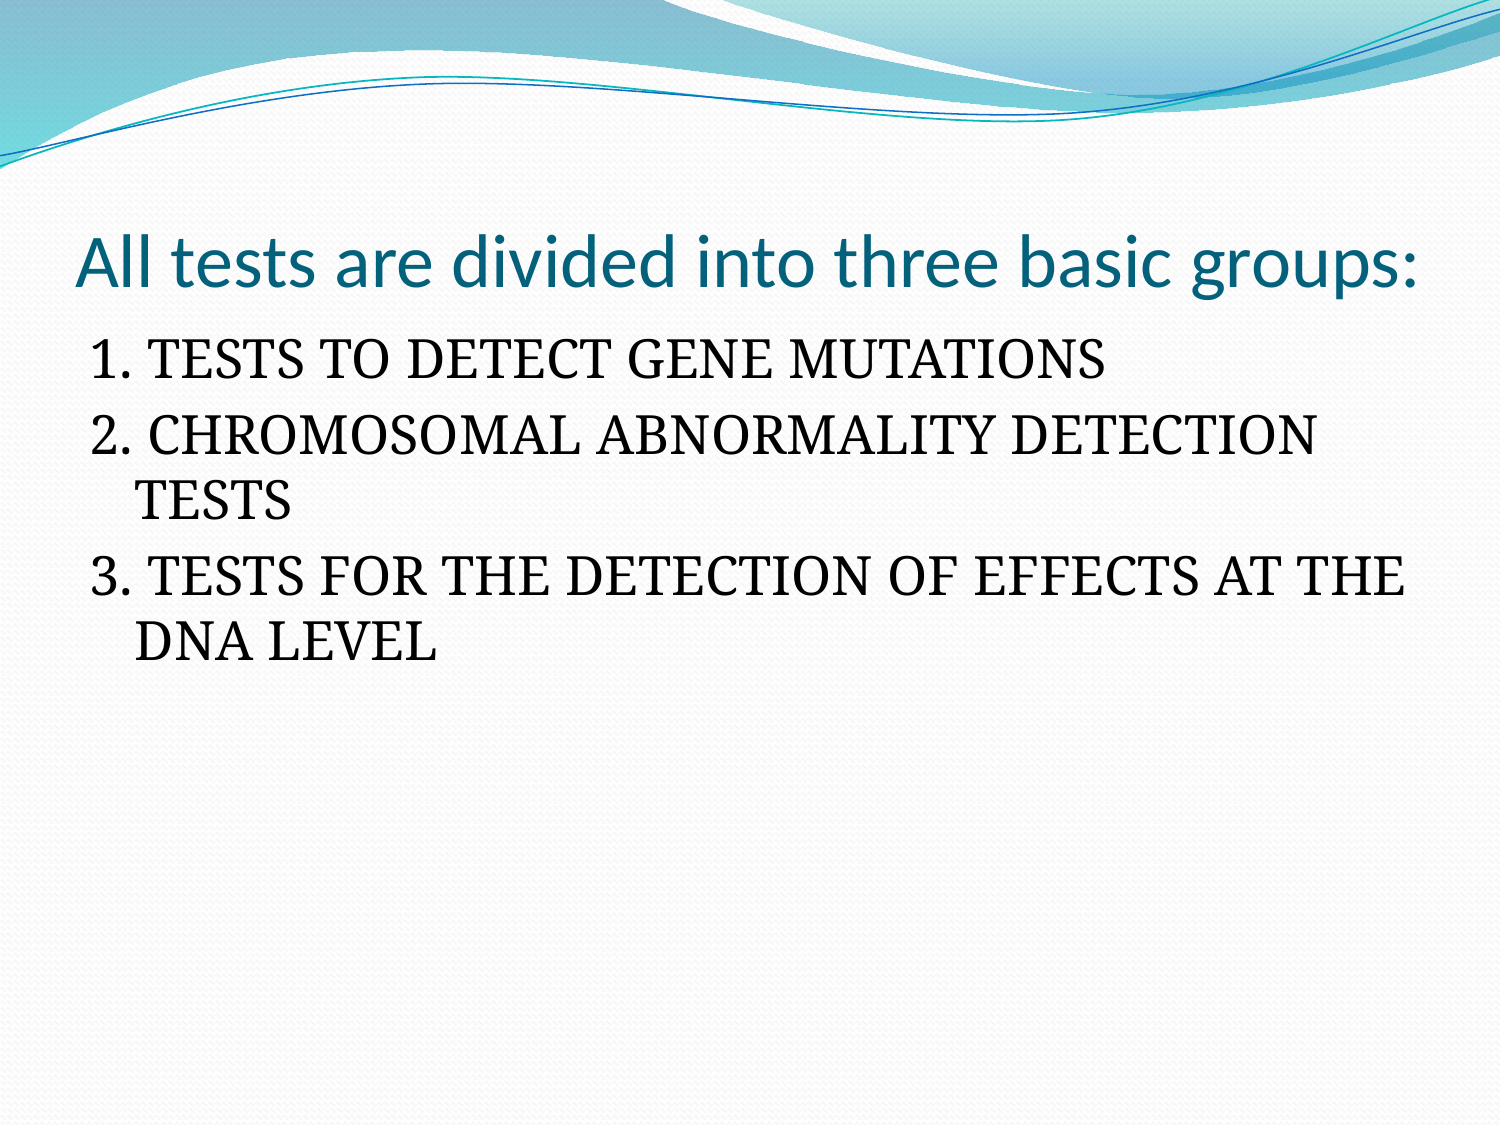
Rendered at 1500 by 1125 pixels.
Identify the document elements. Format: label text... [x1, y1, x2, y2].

list 1. TESTS TO DETECT GENE MUTATIONS 2. CHROMOSOMAL ABNORMALITY DETECTION TESTS 3. TESTS FOR THE DETECTION OF EFFECTS AT THE DNA LEVEL [75, 317, 1425, 1038]
title All tests are divided into three basic groups: [75, 115, 1425, 303]
